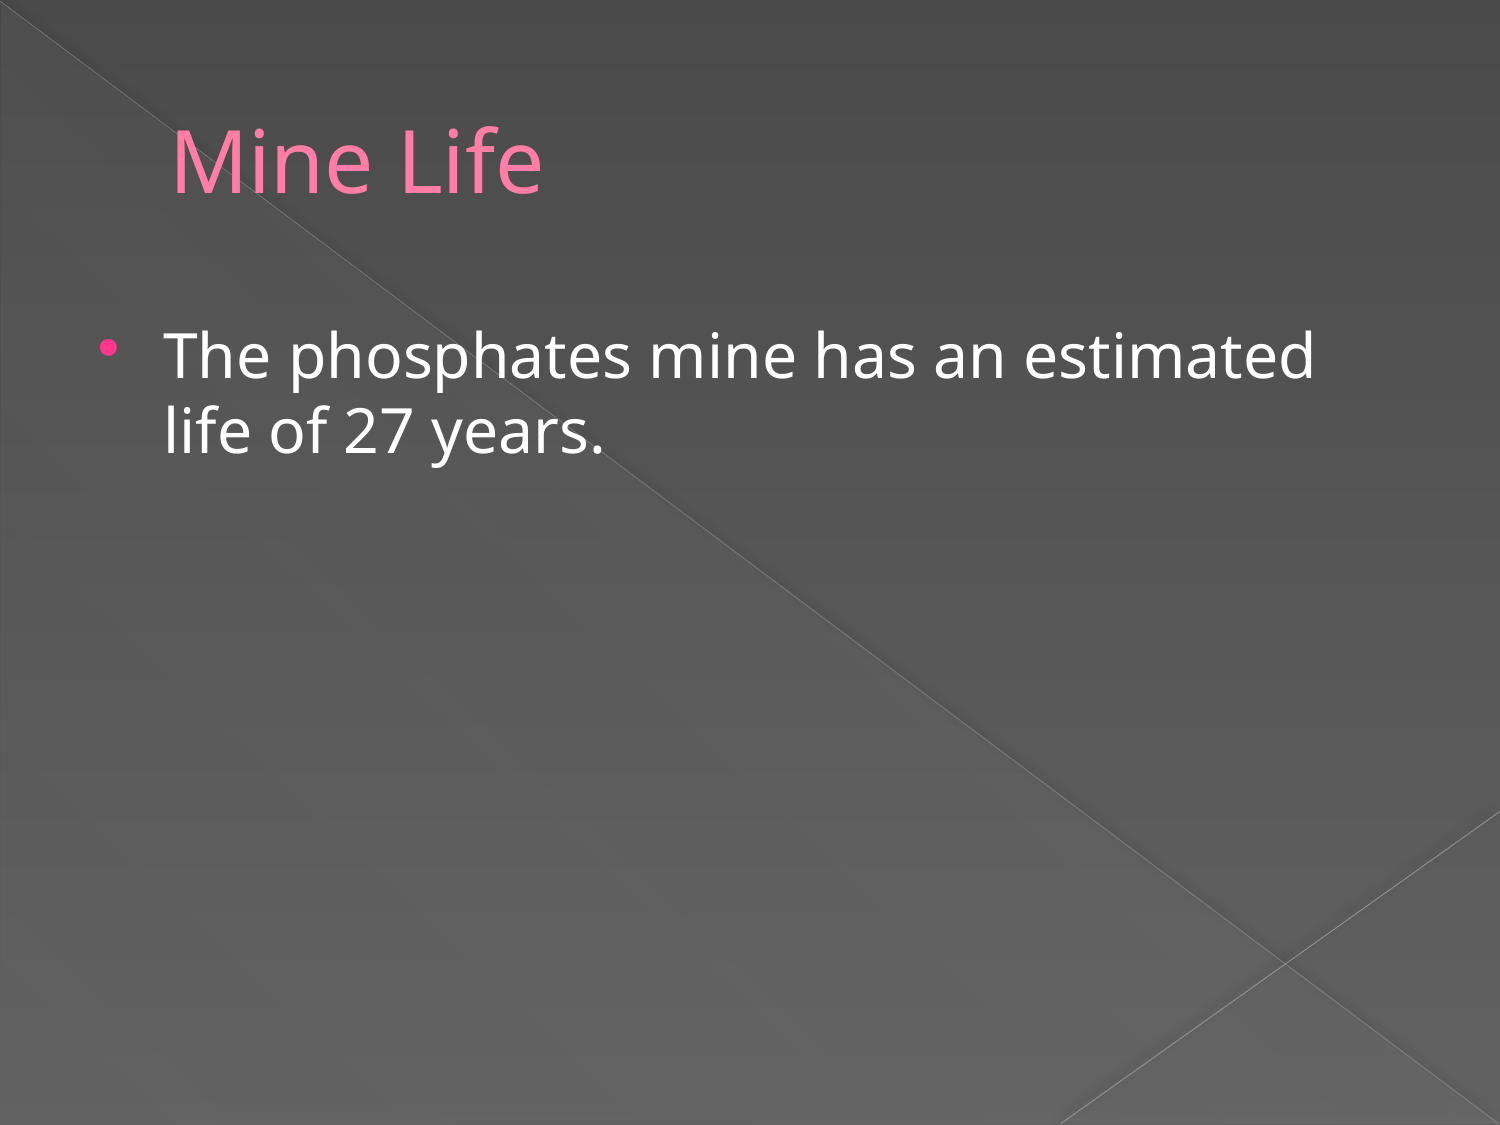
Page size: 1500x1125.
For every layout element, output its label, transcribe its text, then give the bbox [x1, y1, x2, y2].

list The phosphates mine has an estimated life of 27 years. [75, 308, 1425, 1059]
title Mine Life [75, 43, 1425, 274]
